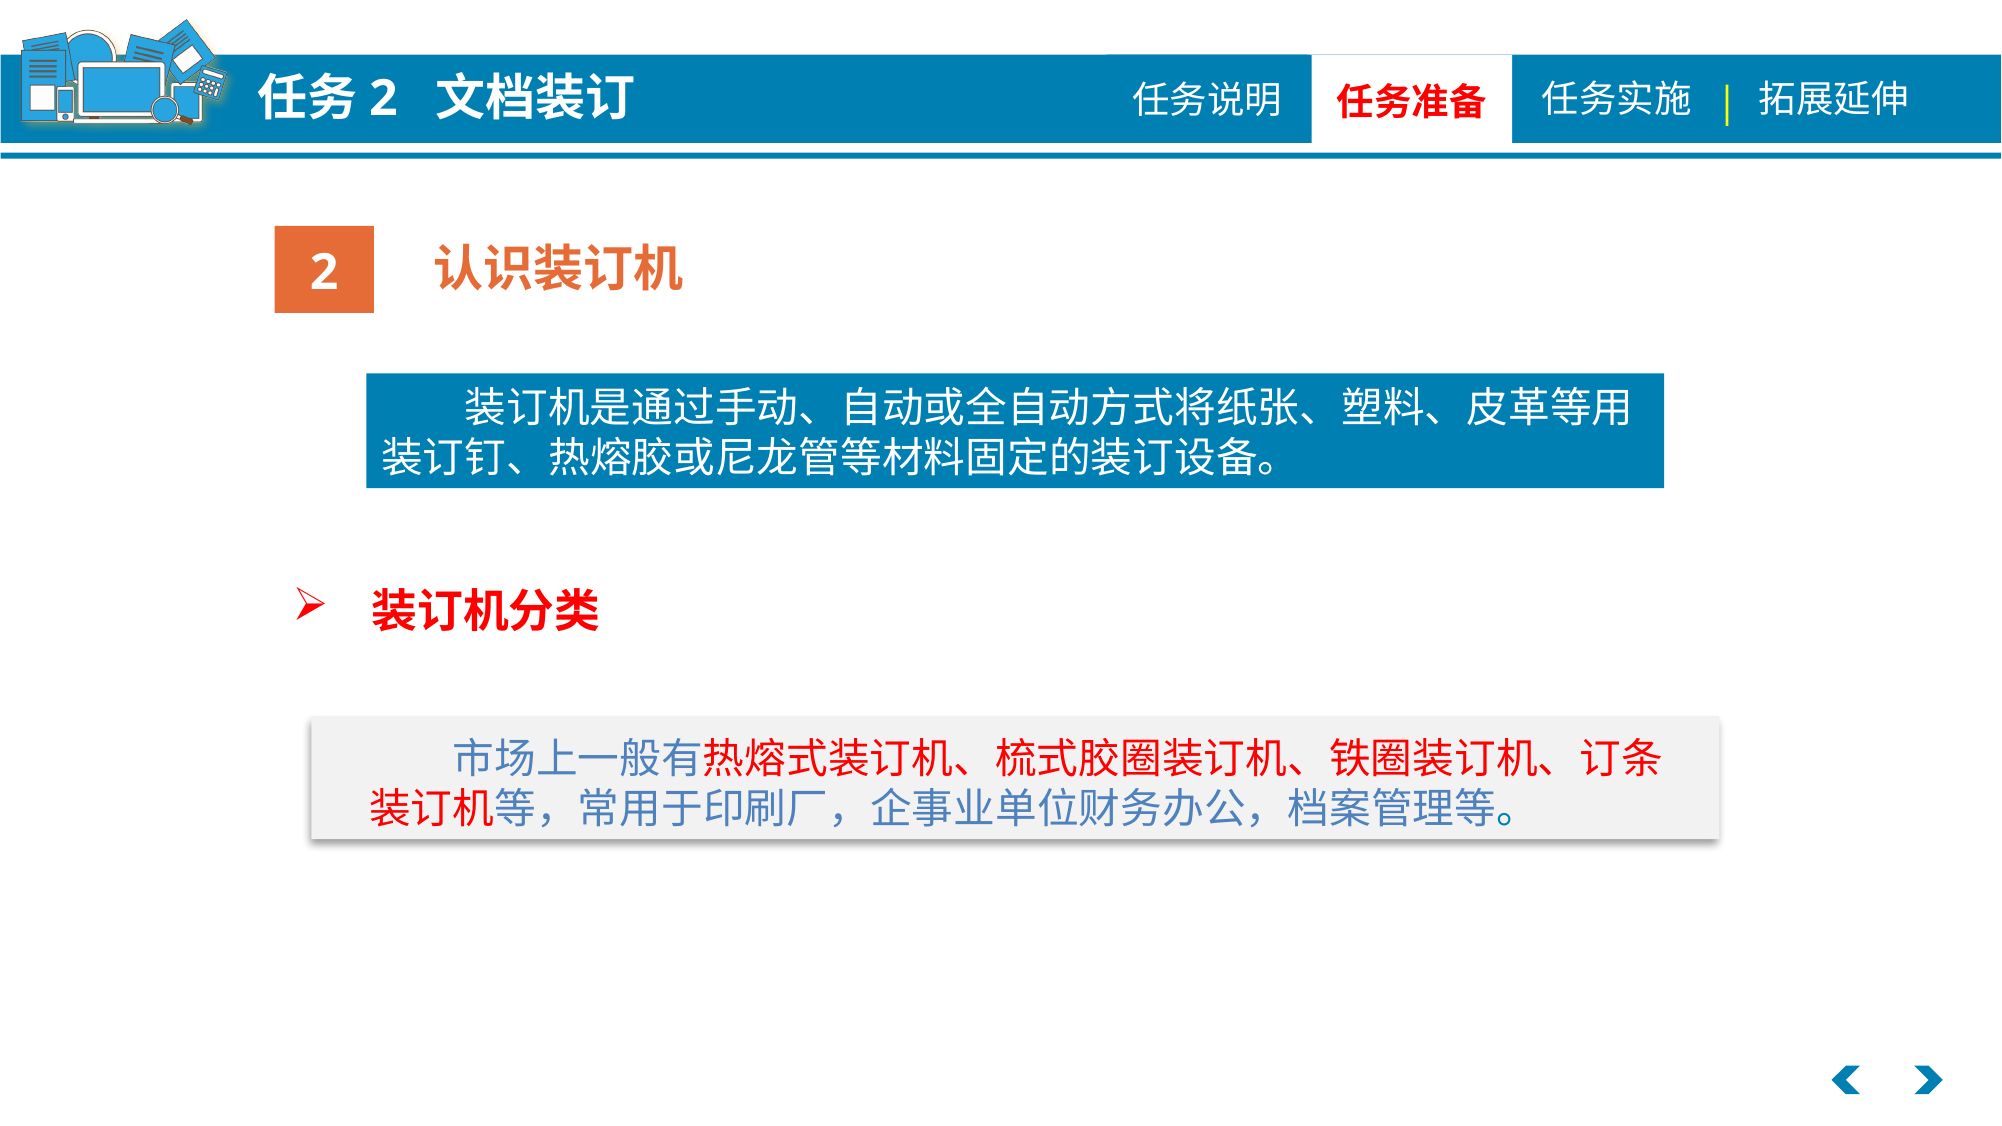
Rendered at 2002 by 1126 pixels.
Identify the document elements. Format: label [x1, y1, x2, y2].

text_box [274, 224, 1720, 841]
text_box [0, 0, 2001, 1110]
